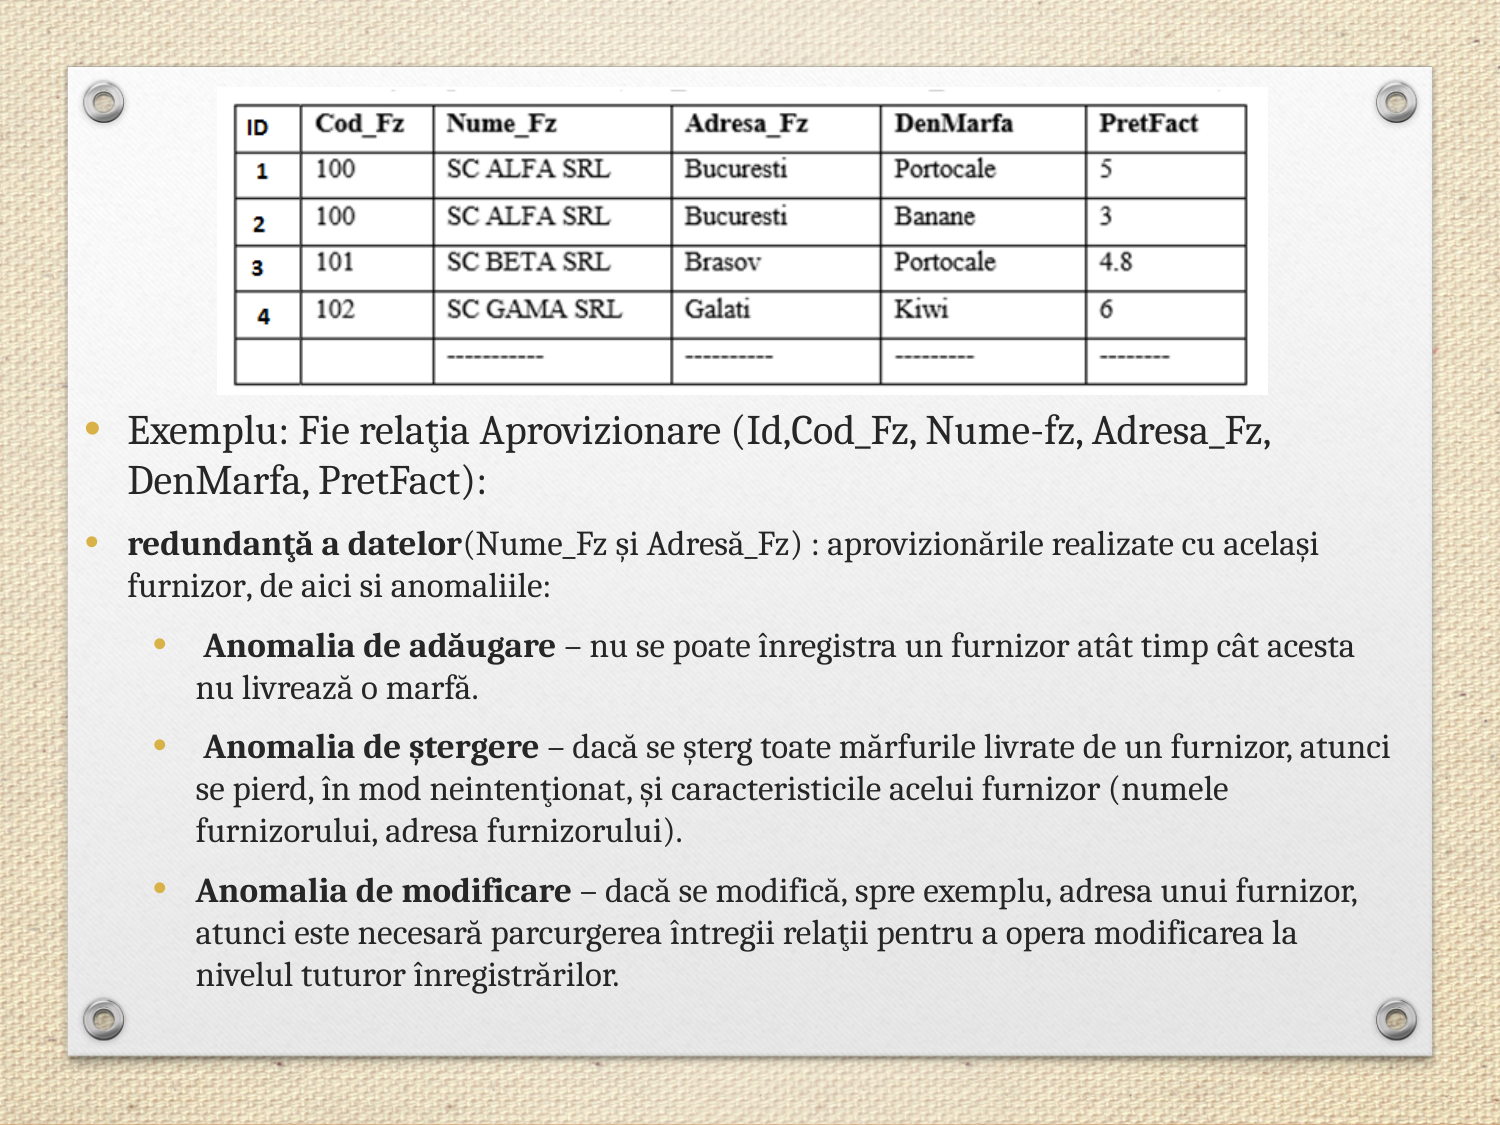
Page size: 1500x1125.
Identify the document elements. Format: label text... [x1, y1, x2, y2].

picture [0, 0, 1500, 1125]
list Exemplu: Fie relaţia Aprovizionare (Id,Cod_Fz, Nume-fz, Adresa_Fz, DenMarfa, PretFact): redundanţă a datelor(Nume_Fz şi Adresă_Fz) : aprovizionările realizate cu acelaşi furnizor, de aici si anomaliile: Anomalia de adăugare – nu se poate înregistra un furnizor atât timp cât acesta nu livrează o marfă. Anomalia de ştergere – dacă se şterg toate mărfurile livrate de un furnizor, atunci se pierd, în mod neintenţionat, şi caracteristicile acelui furnizor (numele furnizorului, adresa furnizorului). Anomalia de modificare – dacă se modifică, spre exemplu, adresa unui furnizor, atunci este necesară parcurgerea întregii relaţii pentru a opera modificarea la nivelul tuturor înregistrărilor. [69, 395, 1415, 1006]
